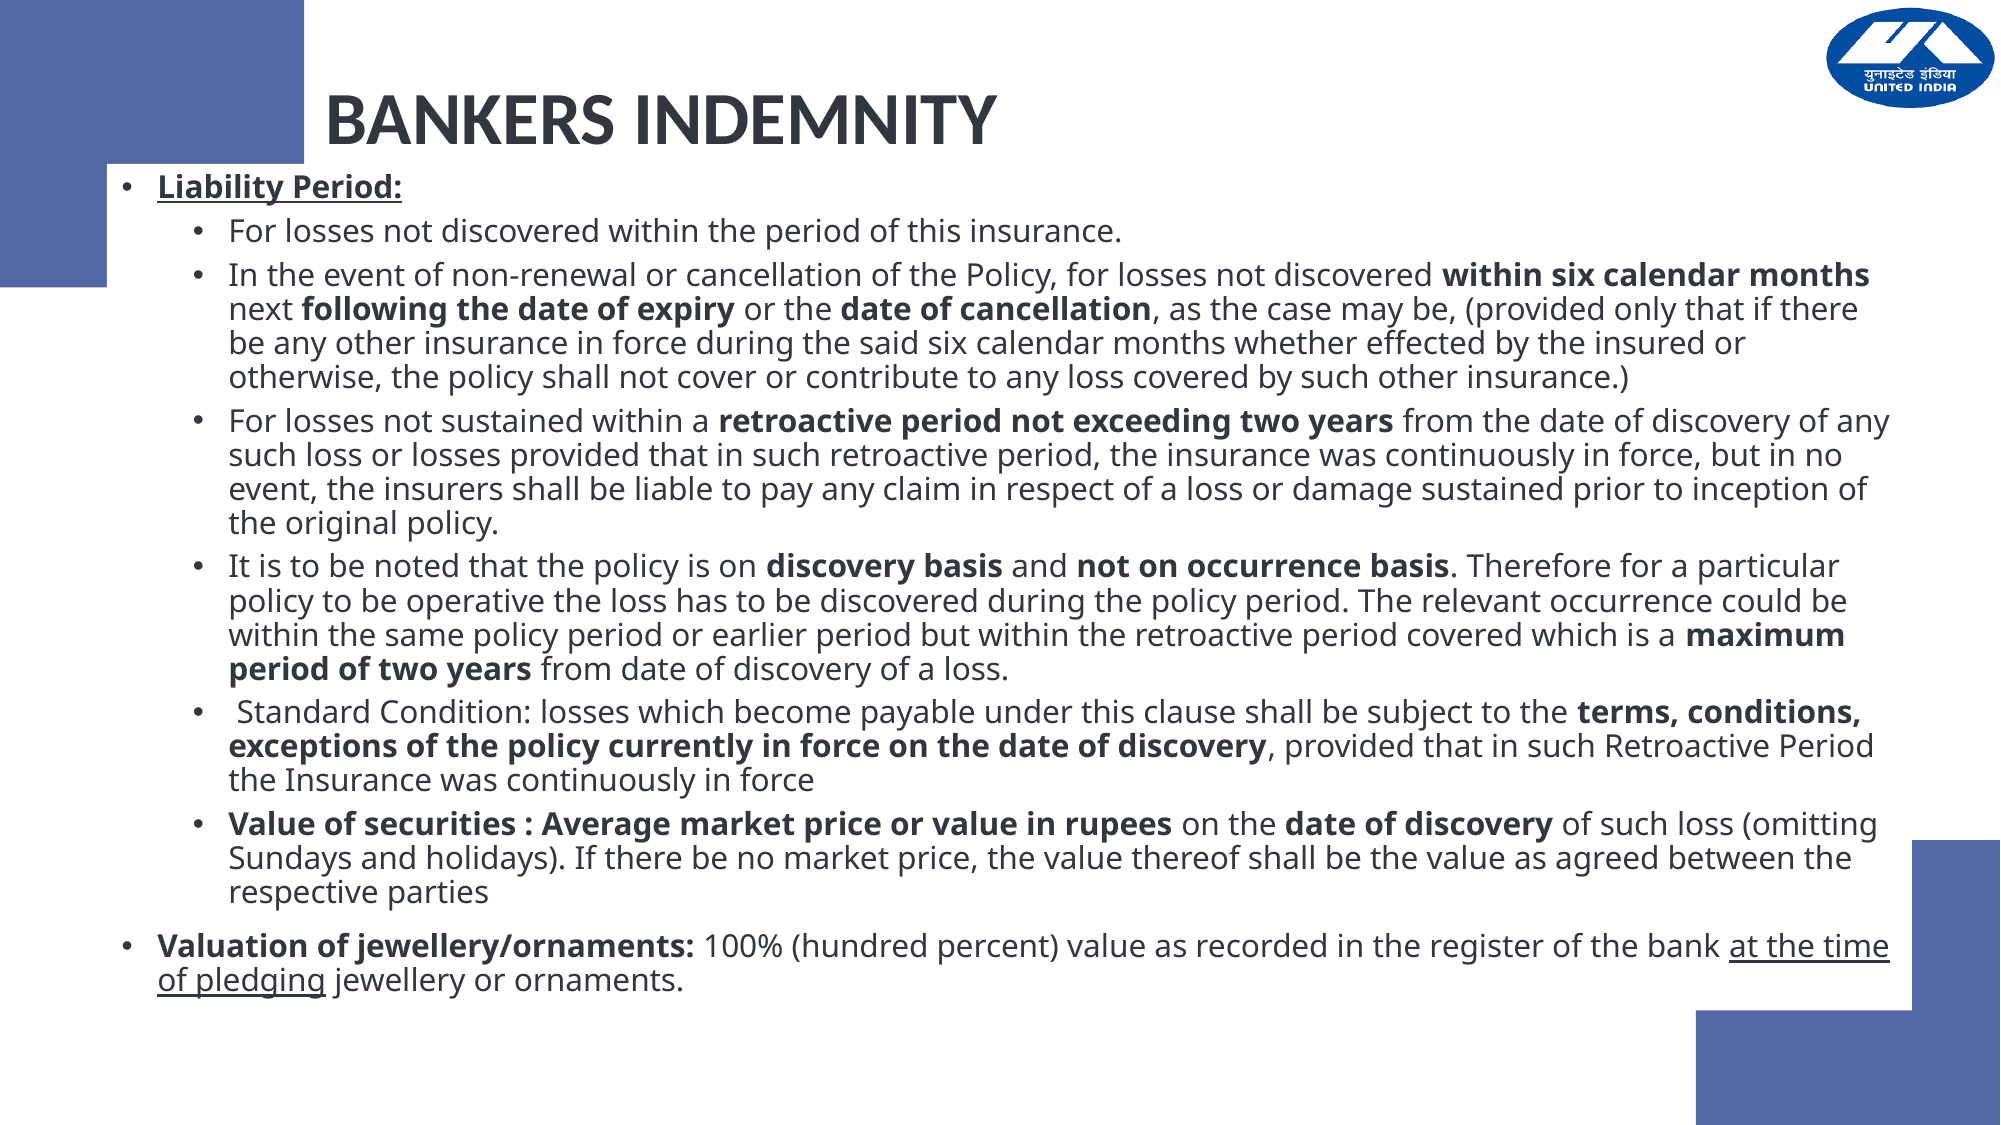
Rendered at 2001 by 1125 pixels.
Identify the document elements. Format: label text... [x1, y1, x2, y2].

picture [1820, 3, 2000, 111]
text_box BANKERS INDEMNITY [310, 72, 1545, 163]
text_box Liability Period: For losses not discovered within the period of this insurance. In the event of non-renewal or cancellation of the Policy, for losses not discovered within six calendar months next following the date of expiry or the date of cancellation, as the case may be, (provided only that if there be any other insurance in force during the said six calendar months whether effected by the insured or otherwise, the policy shall not cover or contribute to any loss covered by such other insurance.) For losses not sustained within a retroactive period not exceeding two years from the date of discovery of any such loss or losses provided that in such retroactive period, the insurance was continuously in force, but in no event, the insurers shall be liable to pay any claim in respect of a loss or damage sustained prior to inception of the original policy. It is to be noted that the policy is on discovery basis and not on occurrence basis. Therefore for a particular policy to be operative the loss has to be discovered during the policy period. The relevant occurrence could be within the same policy period or earlier period but within the retroactive period covered which is a maximum period of two years from date of discovery of a loss. Standard Condition: losses which become payable under this clause shall be subject to the terms, conditions, exceptions of the policy currently in force on the date of discovery, provided that in such Retroactive Period the Insurance was continuously in force Value of securities : Average market price or value in rupees on the date of discovery of such loss (omitting Sundays and holidays). If there be no market price, the value thereof shall be the value as agreed between the respective parties Valuation of jewellery/ornaments: 100% (hundred percent) value as recorded in the register of the bank at the time of pledging jewellery or ornaments. [106, 163, 1912, 1011]
